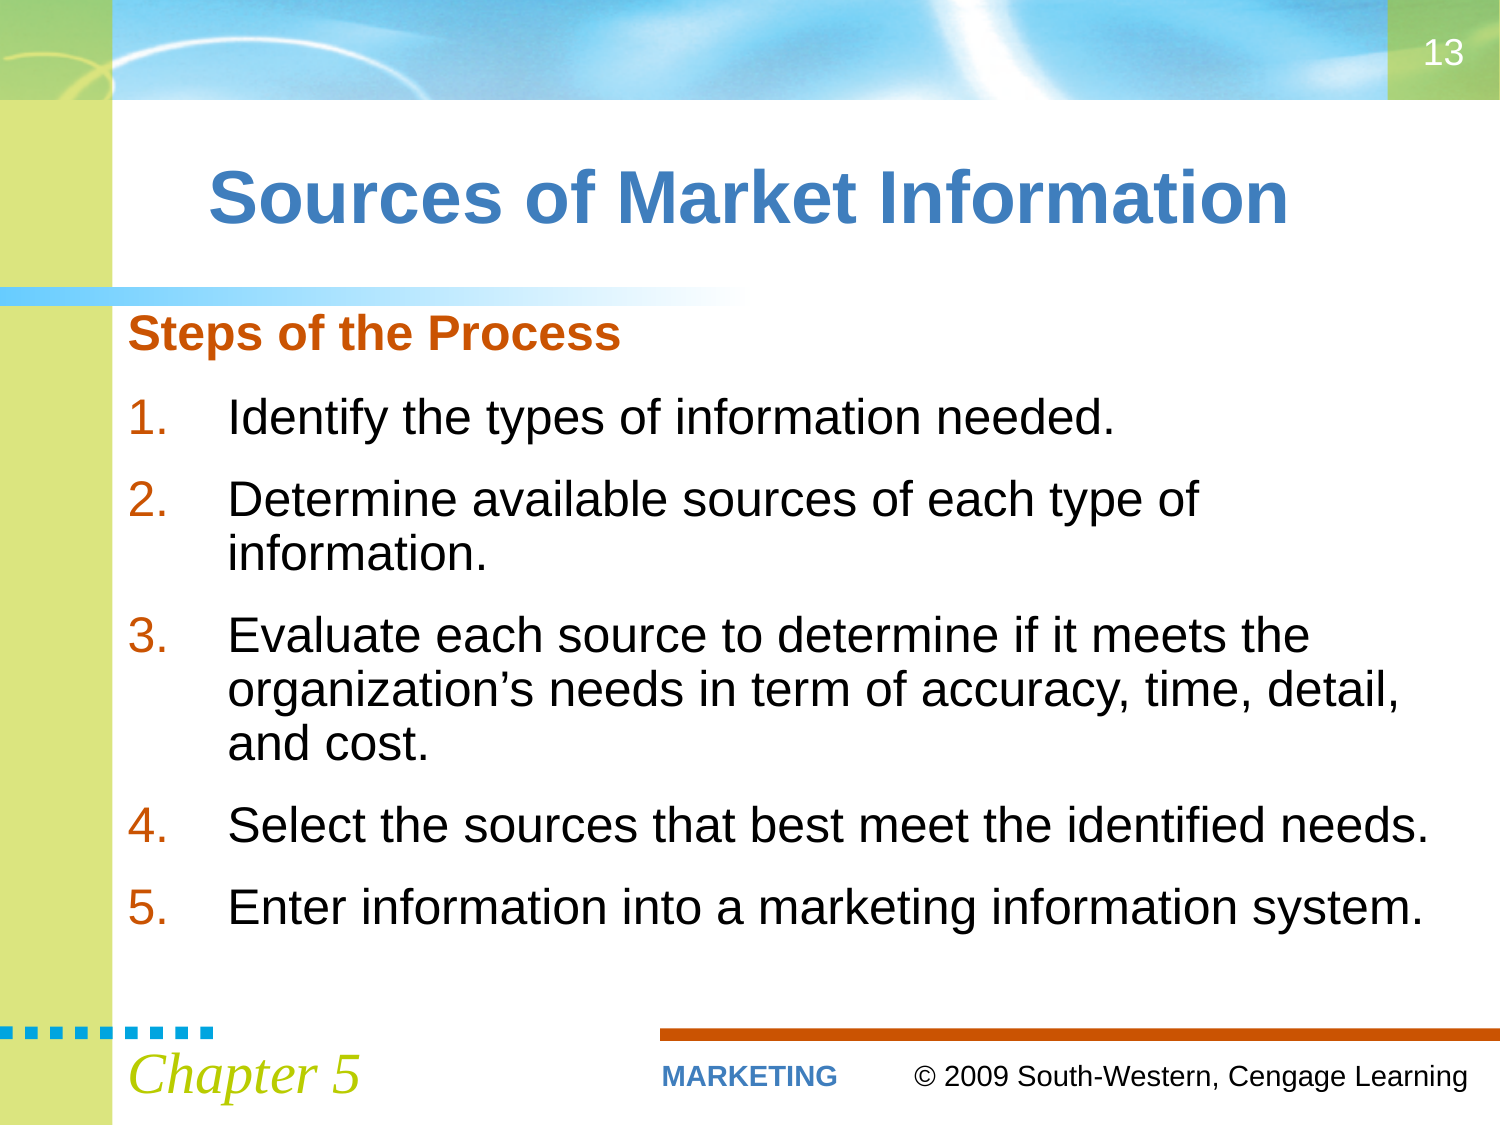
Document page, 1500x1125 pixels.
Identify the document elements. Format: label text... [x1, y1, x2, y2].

footer Chapter 5 [112, 1051, 638, 1113]
slide_number 13 [1387, 0, 1500, 101]
list Steps of the Process Identify the types of information needed. Determine available sources of each type of information. Evaluate each source to determine if it meets the organization’s needs in term of accuracy, time, detail, and cost. Select the sources that best meet the identified needs. Enter information into a marketing information system. [112, 299, 1476, 1051]
title Sources of Market Information [112, 99, 1388, 288]
